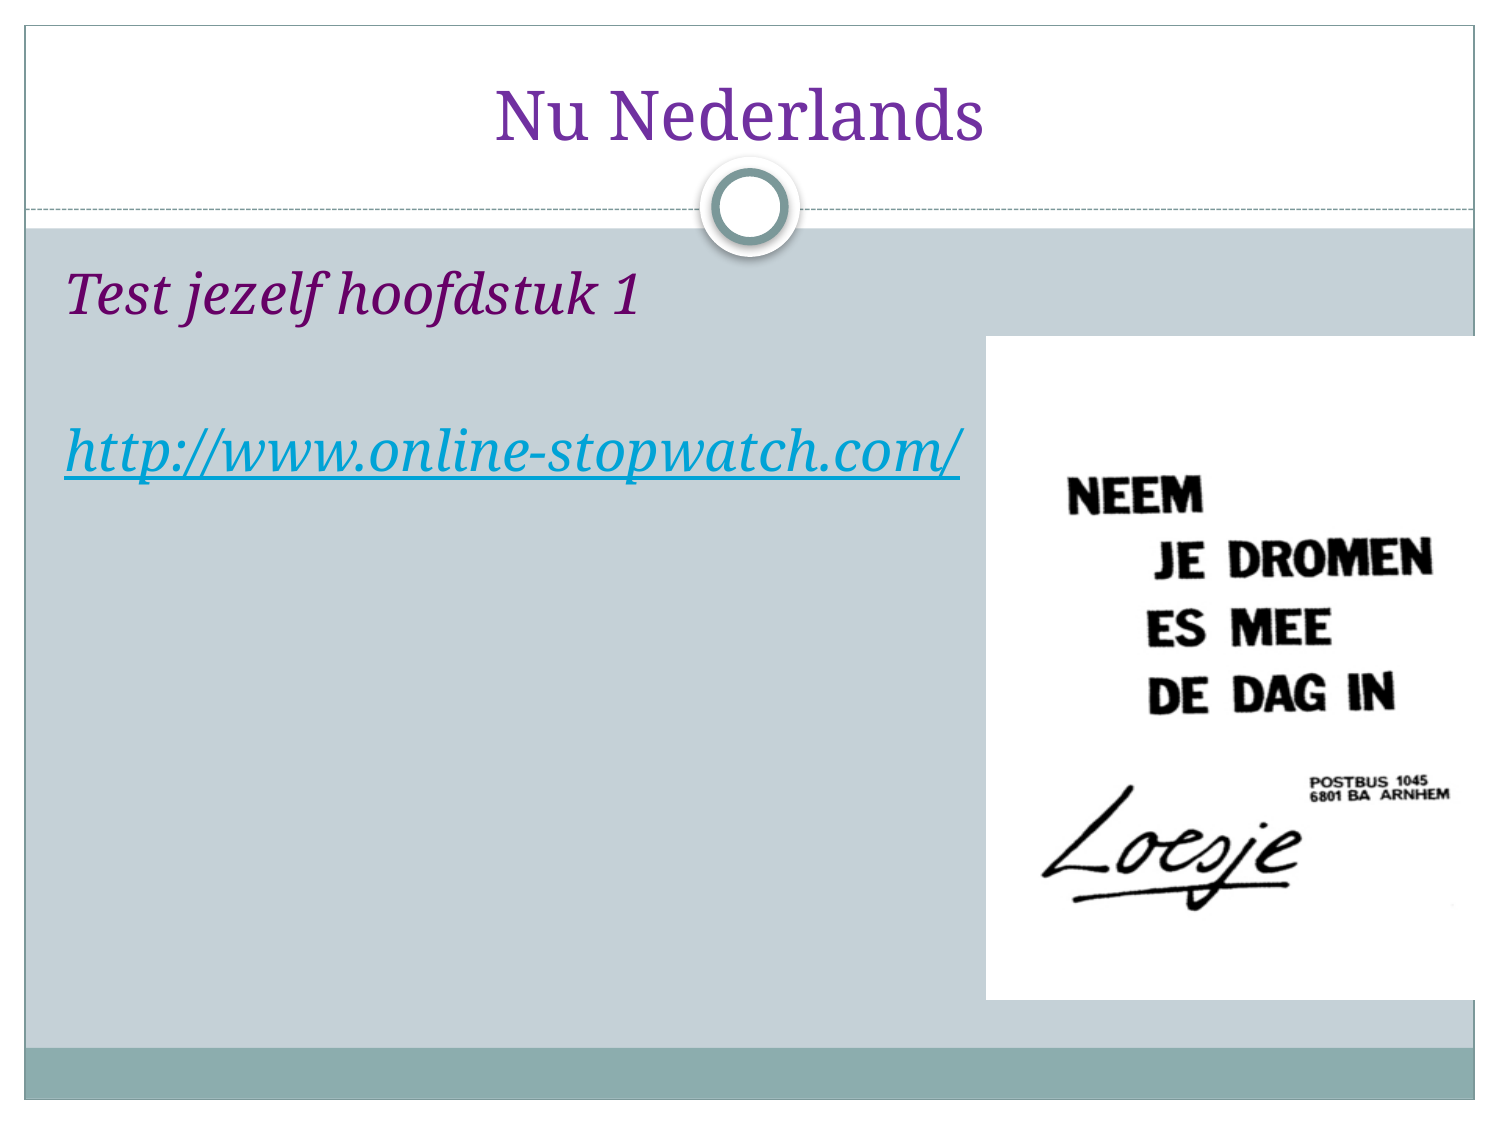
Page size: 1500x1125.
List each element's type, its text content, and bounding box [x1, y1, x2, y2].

list Test jezelf hoofdstuk 1 http://www.online-stopwatch.com/ [49, 250, 1445, 1001]
title Nu Nederlands [49, 37, 1450, 162]
picture [985, 336, 1500, 1001]
